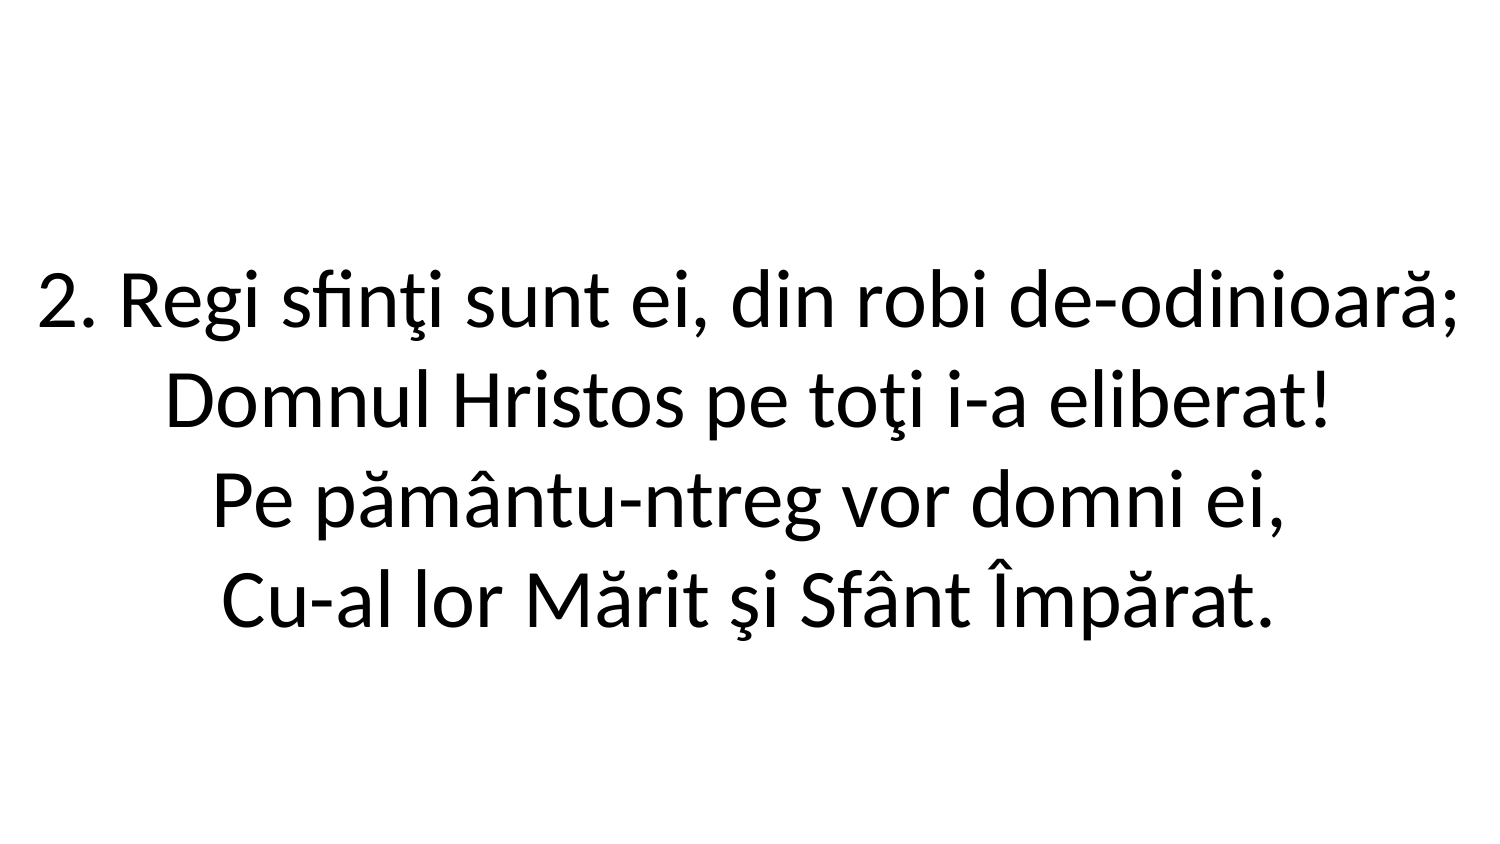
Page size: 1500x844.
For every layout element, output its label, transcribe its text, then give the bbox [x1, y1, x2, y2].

text_box 2. Regi sfinţi sunt ei, din robi de-odinioară; Domnul Hristos pe toţi i-a eliberat! Pe pământu-ntreg vor domni ei, Cu-al lor Mărit şi Sfânt Împărat. [21, 192, 1479, 652]
